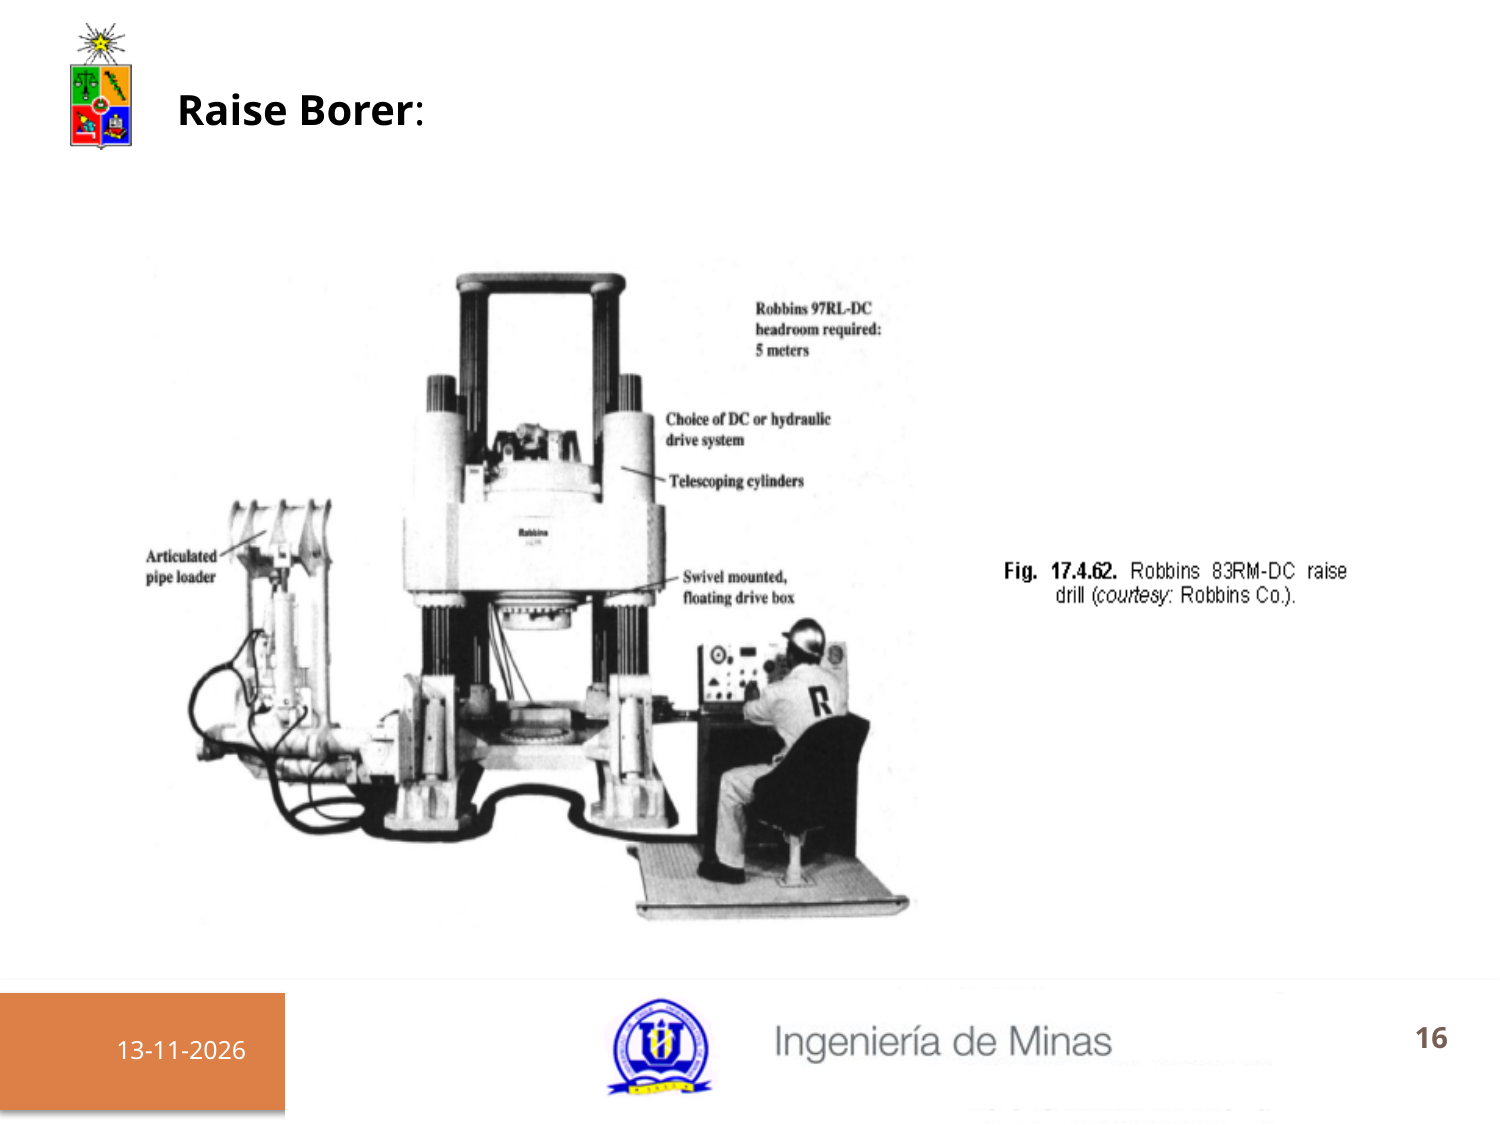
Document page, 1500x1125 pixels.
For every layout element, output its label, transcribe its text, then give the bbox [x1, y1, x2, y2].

picture [105, 222, 1387, 954]
text_box Raise Borer: [140, 81, 914, 221]
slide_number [12, 995, 279, 1108]
picture [285, 980, 1500, 1125]
picture [69, 23, 132, 151]
